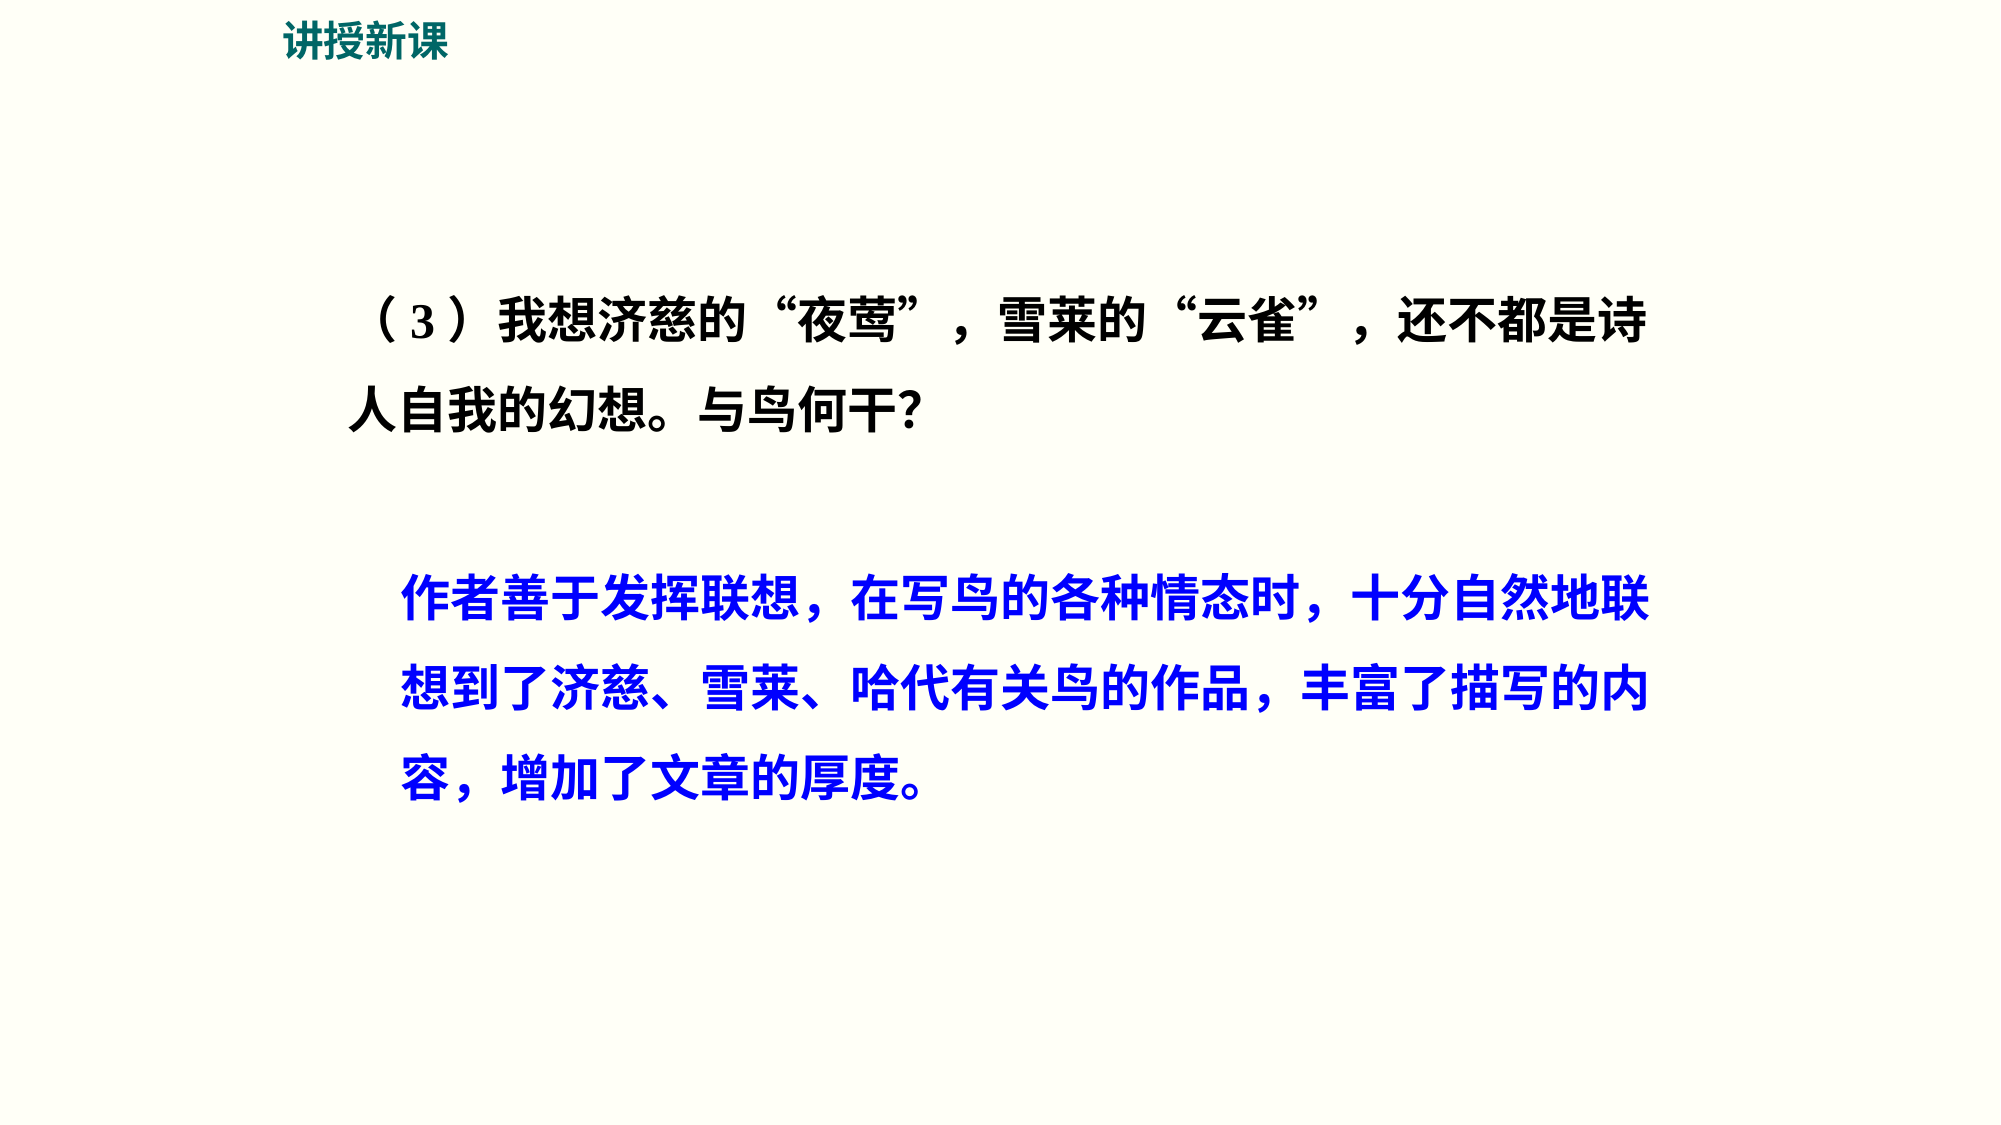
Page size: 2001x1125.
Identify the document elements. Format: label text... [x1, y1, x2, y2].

text_box （3）我想济慈的“夜莺”，雪莱的“云雀”，还不都是诗人自我的幻想。与鸟何干？ [333, 251, 1694, 447]
text_box 讲授新课 [267, 7, 480, 73]
text_box 作者善于发挥联想，在写鸟的各种情态时，十分自然地联想到了济慈、雪莱、哈代有关鸟的作品，丰富了描写的内容，增加了文章的厚度。 [385, 528, 1666, 814]
